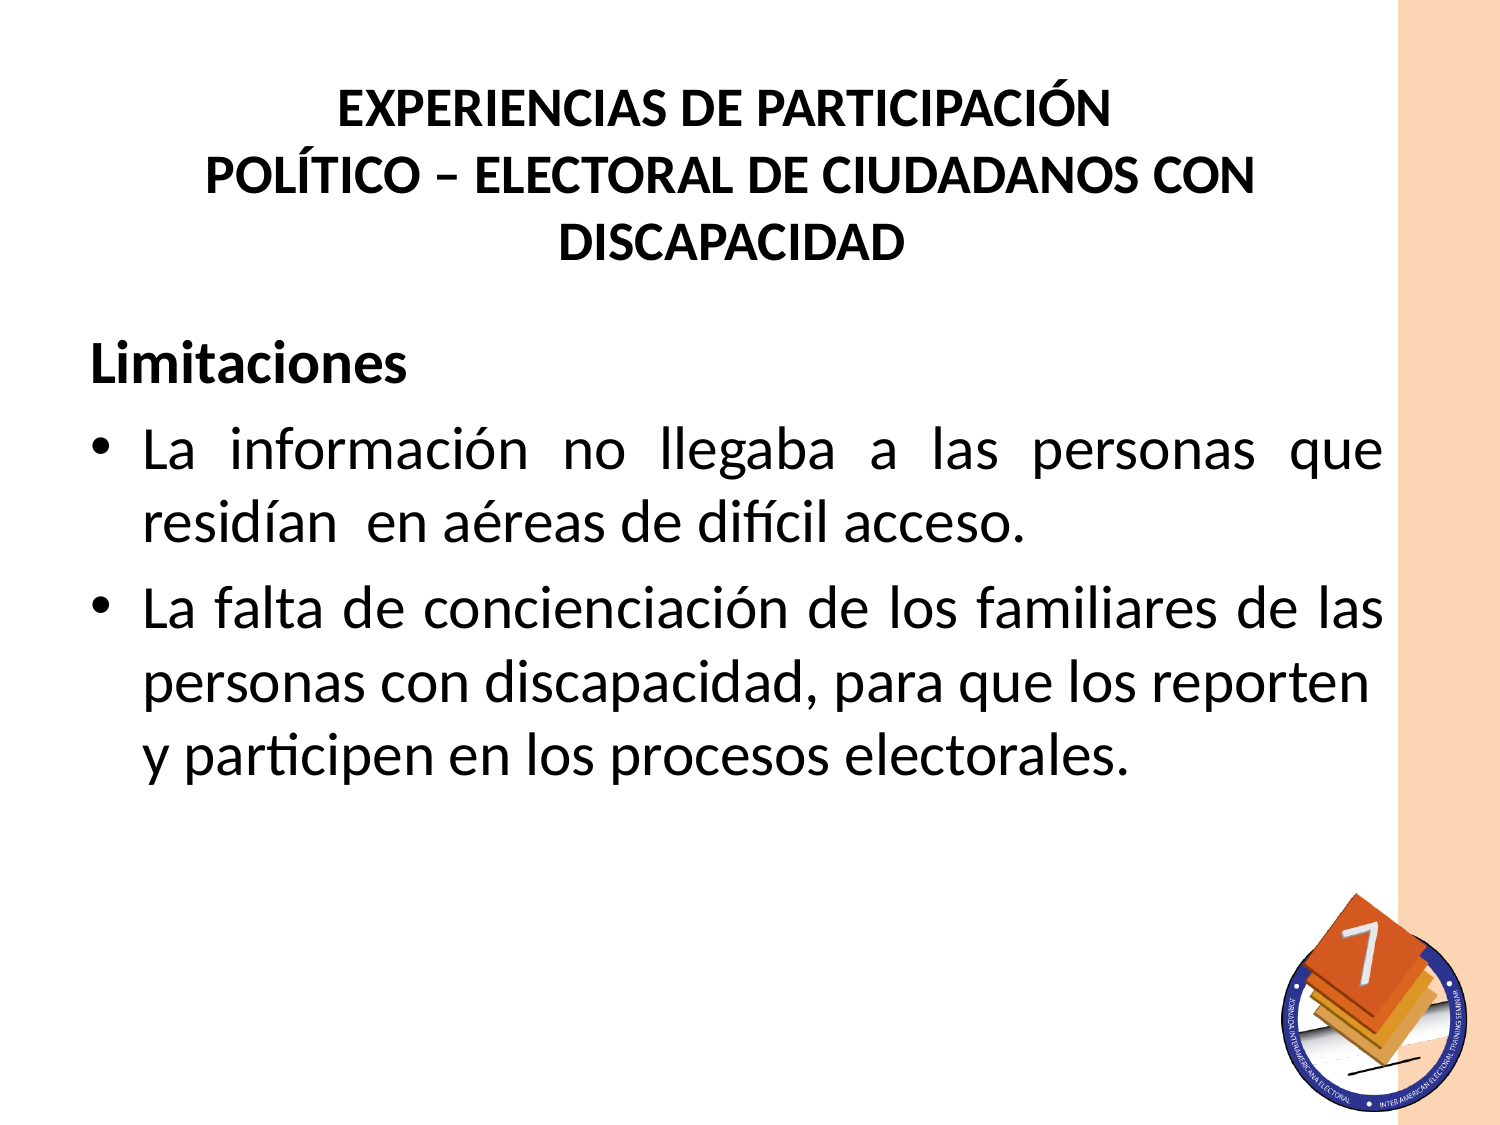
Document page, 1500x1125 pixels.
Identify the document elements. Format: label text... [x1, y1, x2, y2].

picture [1281, 893, 1471, 1112]
text_box EXPERIENCIAS DE PARTICIPACIÓN POLÍTICO – ELECTORAL DE CIUDADANOS CON DISCAPACIDAD [53, 62, 1398, 279]
text_box Limitaciones La información no llegaba a las personas que residían en aéreas de difícil acceso. La falta de concienciación de los familiares de las personas con discapacidad, para que los reporten y participen en los procesos electorales. [75, 314, 1398, 929]
text_box [1398, 0, 1500, 1125]
